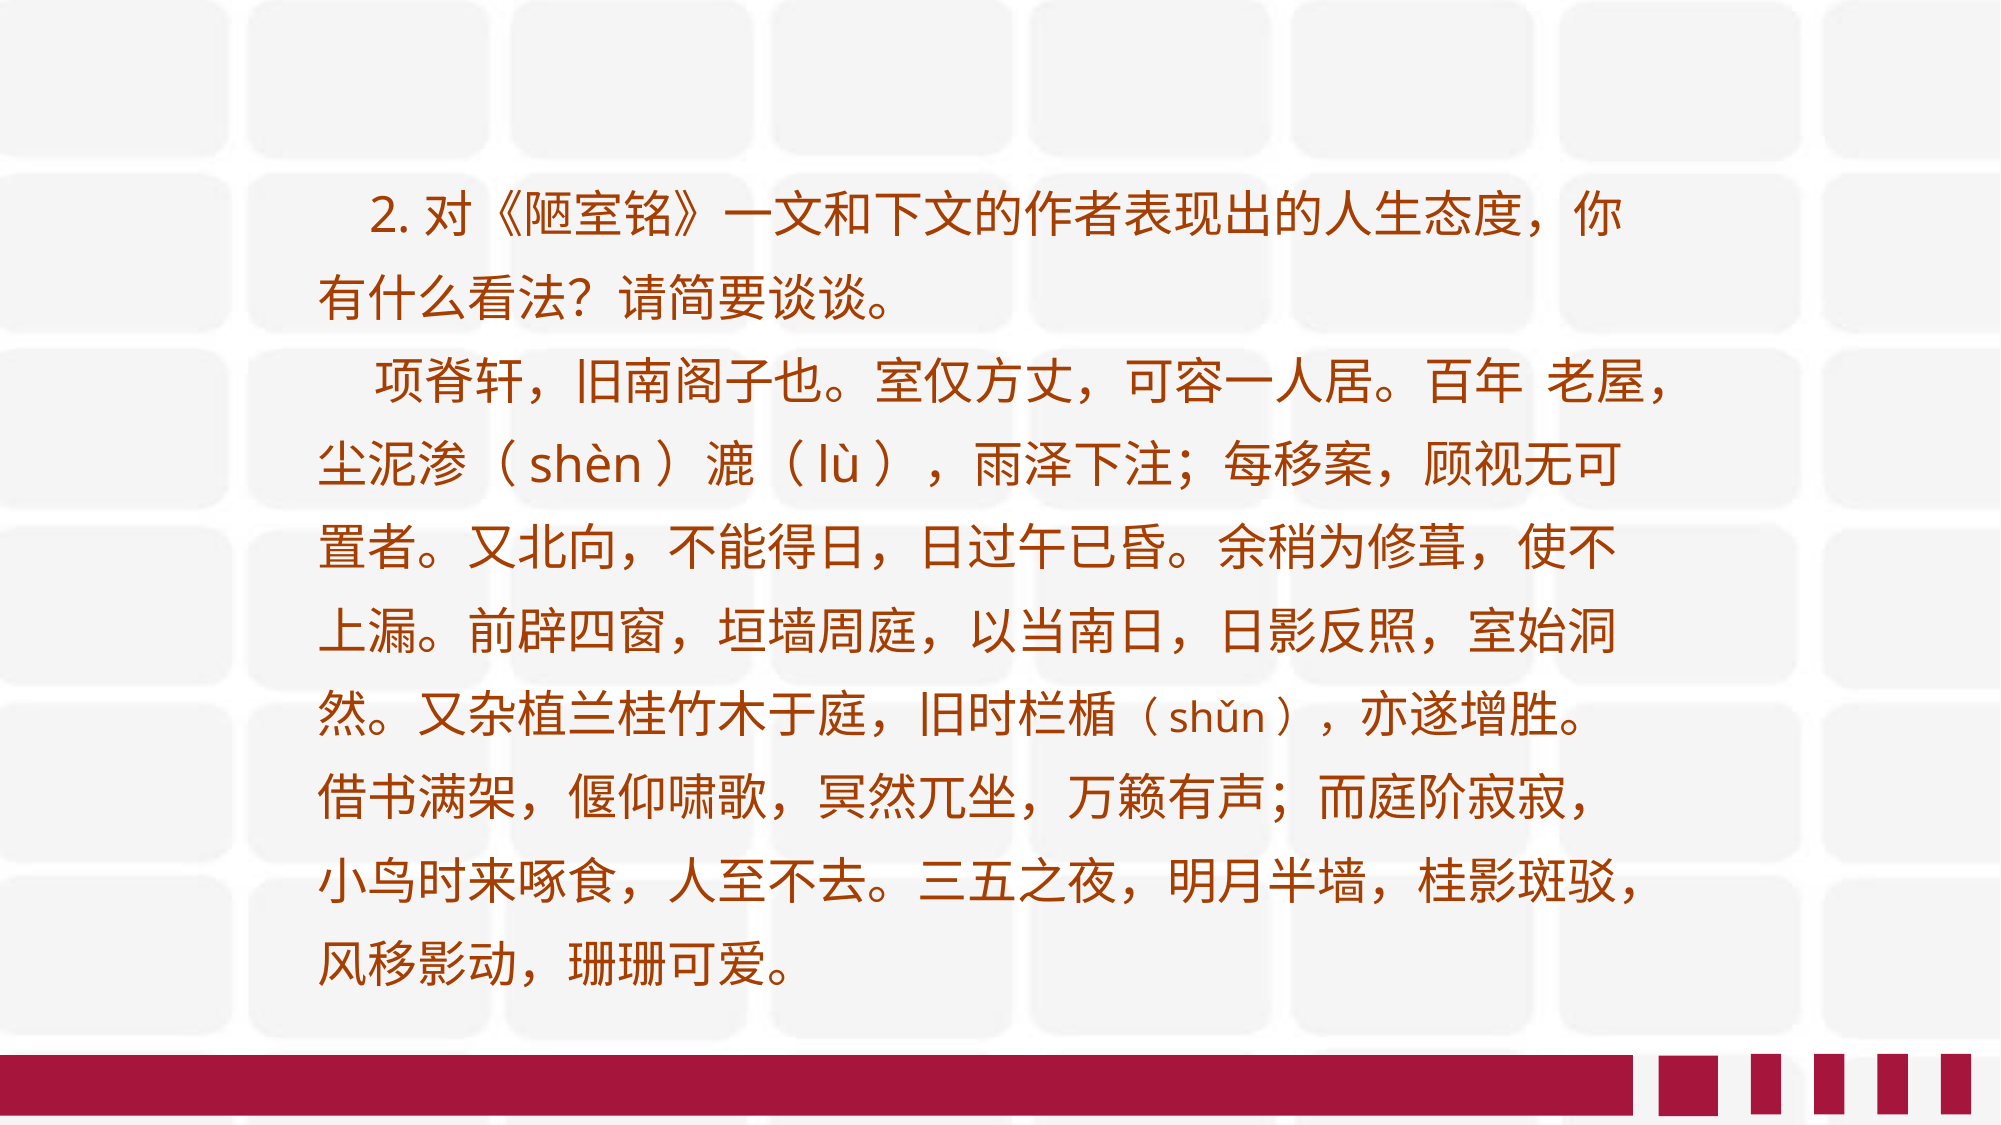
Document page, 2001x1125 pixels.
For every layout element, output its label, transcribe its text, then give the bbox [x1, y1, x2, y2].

picture [0, 0, 2000, 1125]
list 2.对《陋室铭》一文和下文的作者表现出的人生态度，你有什么看法？请简要谈谈。 项脊轩，旧南阁子也。室仅方丈，可容一人居。百年 老屋，尘泥渗（shèn）漉（lù），雨泽下注；每移案，顾视无可置者。又北向，不能得日，日过午已昏。余稍为修葺，使不上漏。前辟四窗，垣墙周庭，以当南日，日影反照，室始洞然。又杂植兰桂竹木于庭，旧时栏楯（shǔn），亦遂增胜。借书满架，偃仰啸歌，冥然兀坐，万籁有声；而庭阶寂寂，小鸟时来啄食，人至不去。三五之夜，明月半墙，桂影斑驳，风移影动，珊珊可爱。 [305, 153, 1668, 1022]
